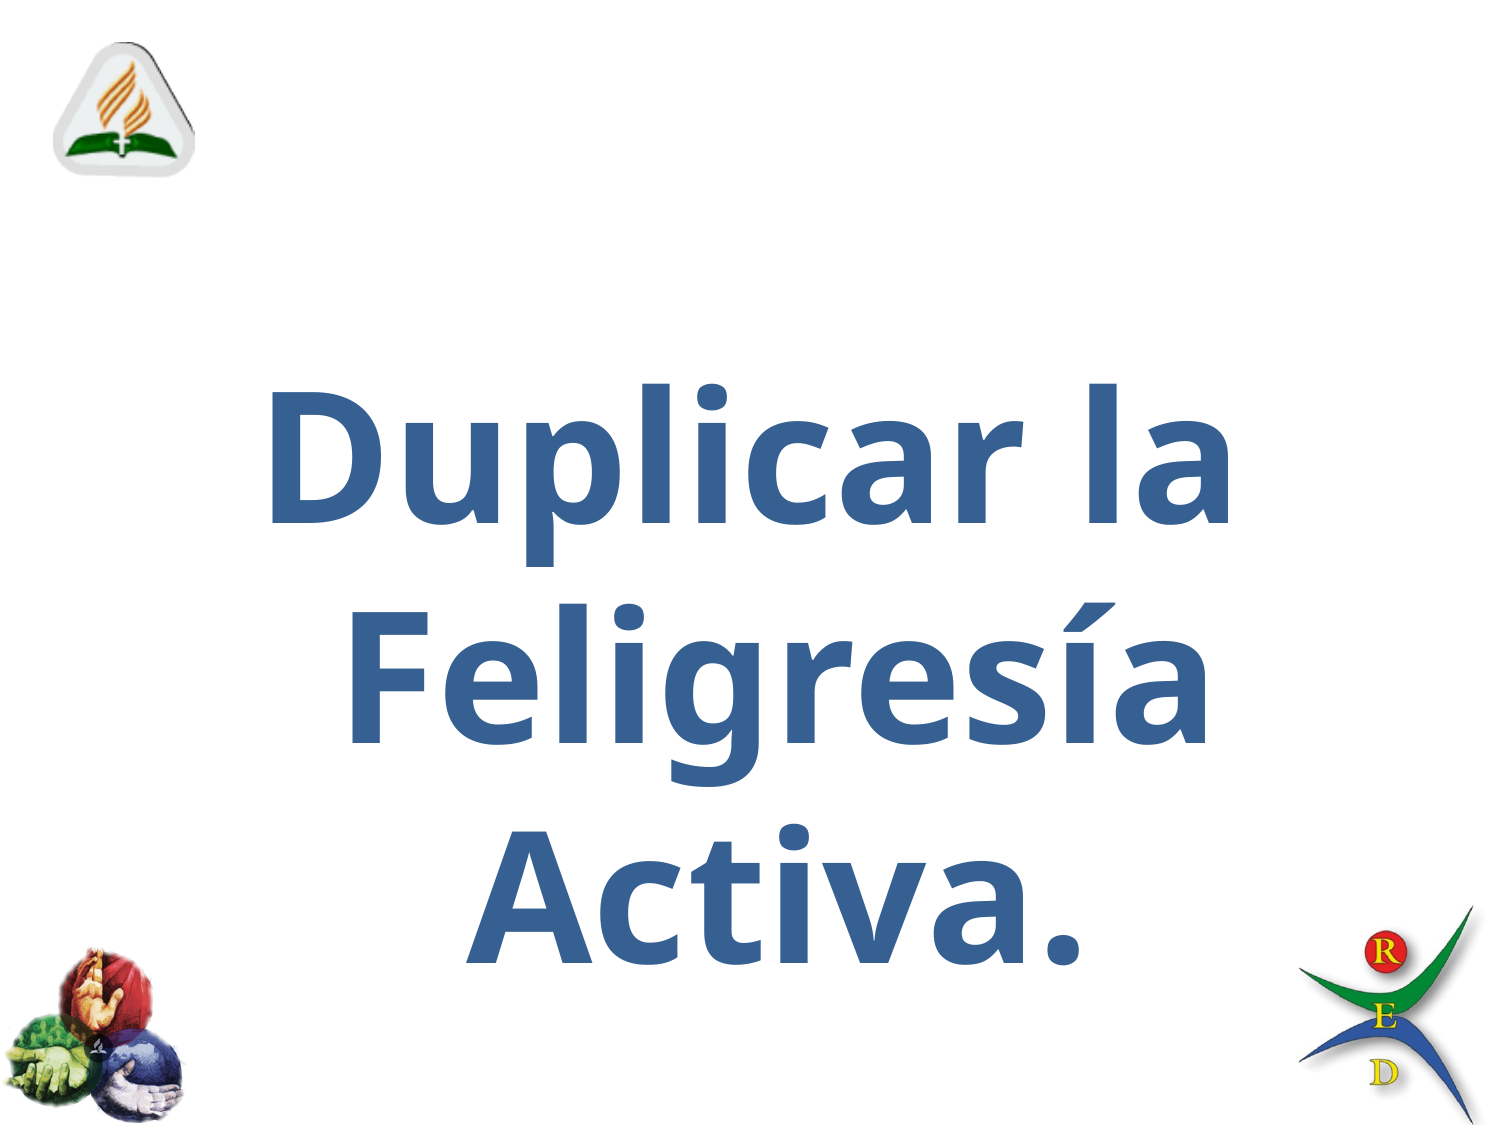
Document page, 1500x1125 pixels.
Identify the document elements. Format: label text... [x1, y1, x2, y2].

picture [0, 942, 187, 1125]
picture [52, 42, 195, 187]
picture [1273, 904, 1500, 1125]
text_box Duplicar la Feligresía Activa. [74, 332, 1425, 1008]
